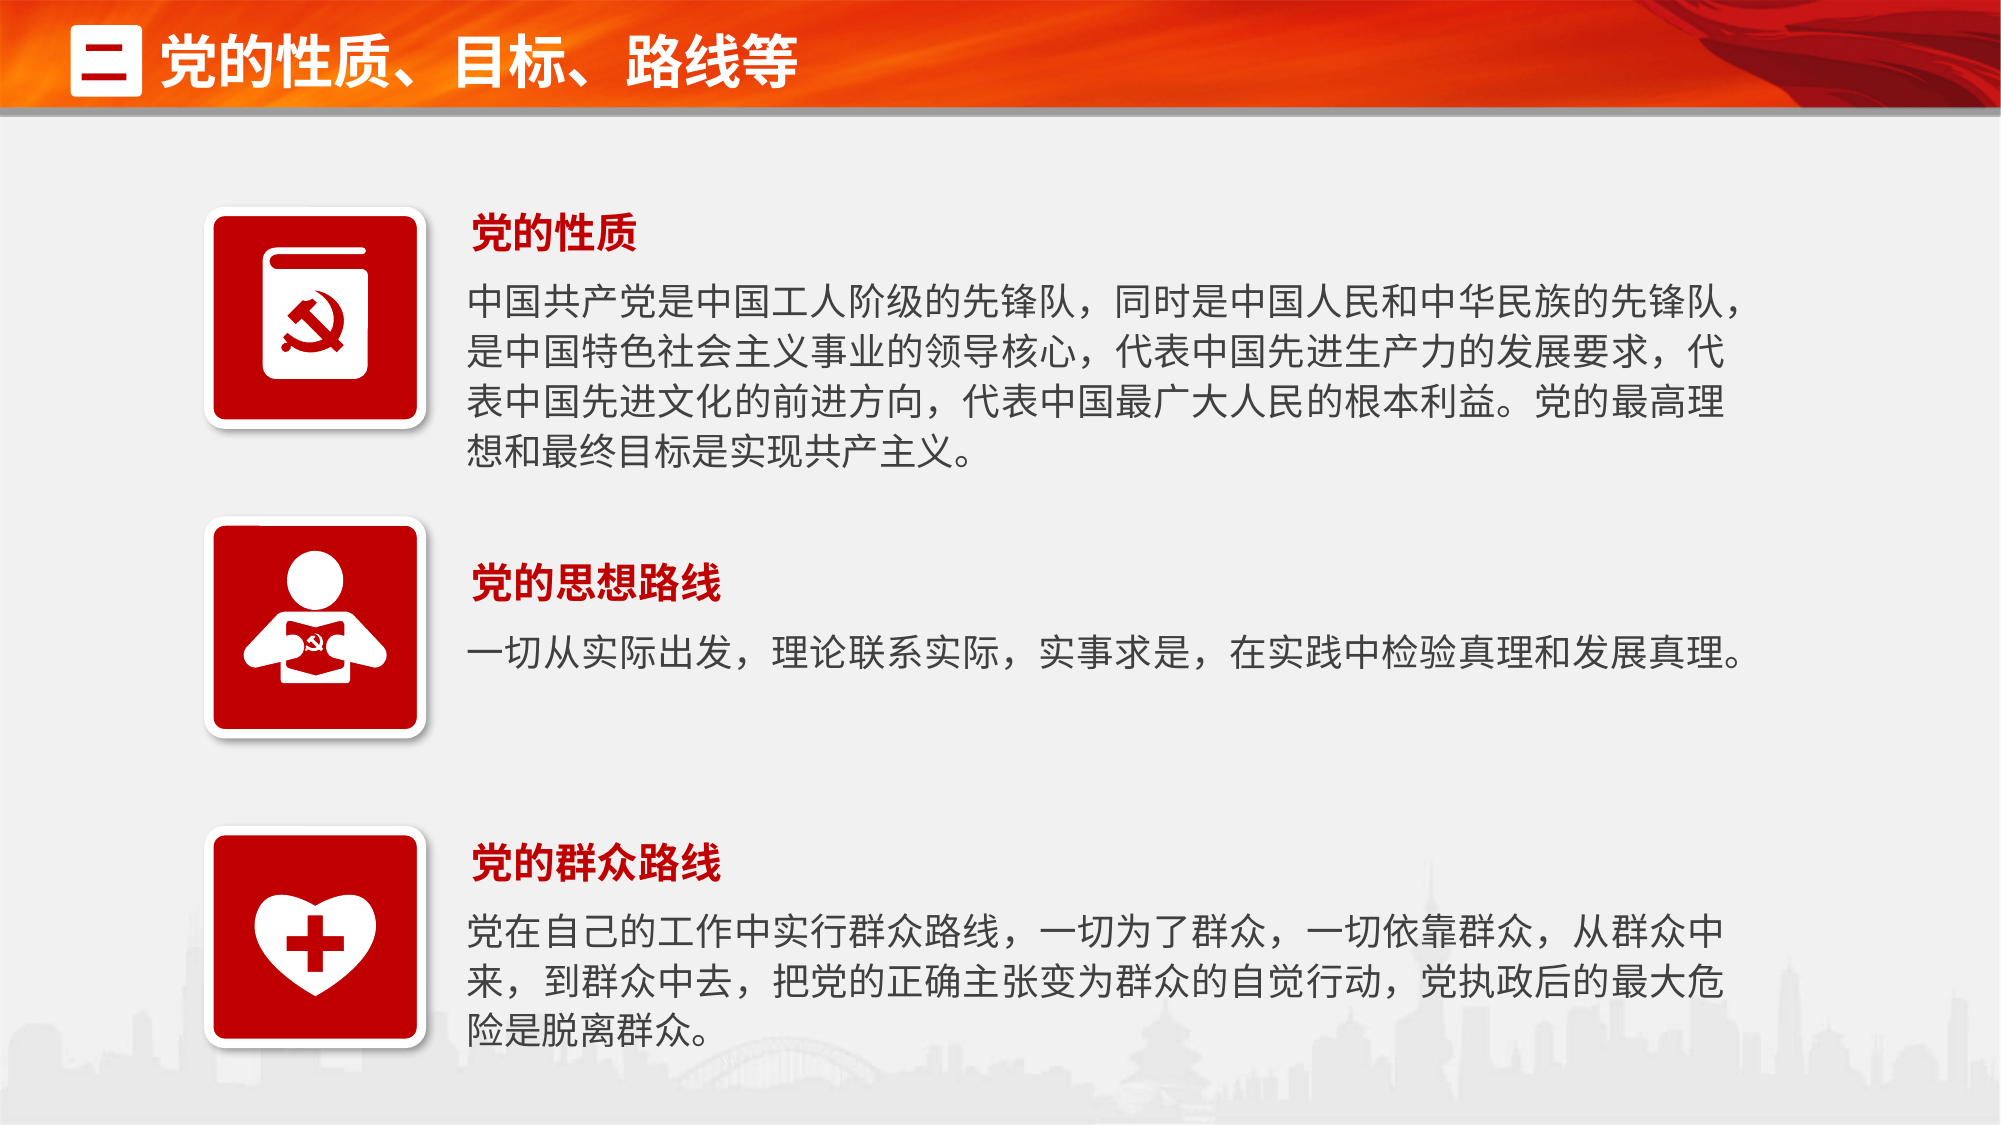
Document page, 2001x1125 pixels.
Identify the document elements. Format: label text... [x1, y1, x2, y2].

text_box [287, 550, 344, 610]
text_box 一切从实际出发，理论联系实际，实事求是，在实践中检验真理和发展真理。 [452, 616, 1741, 682]
text_box 党的性质、目标、路线等 [144, 18, 954, 103]
text_box [262, 247, 368, 379]
text_box [208, 830, 422, 1044]
text_box [208, 521, 422, 734]
picture [0, 0, 2001, 1125]
text_box 党的性质 [456, 199, 654, 265]
text_box [208, 211, 422, 425]
text_box 党的群众路线 [456, 829, 738, 895]
text_box 党在自己的工作中实行群众路线，一切为了群众，一切依靠群众，从群众中来，到群众中去，把党的正确主张变为群众的自觉行动，党执政后的最大危险是脱离群众。 [452, 895, 1741, 1060]
text_box 二 [64, 22, 145, 98]
text_box 中国共产党是中国工人阶级的先锋队，同时是中国人民和中华民族的先锋队，是中国特色社会主义事业的领导核心，代表中国先进生产力的发展要求，代表中国先进文化的前进方向，代表中国最广大人民的根本利益。党的最高理想和最终目标是实现共产主义。 [452, 265, 1741, 481]
text_box [243, 611, 387, 684]
text_box [254, 894, 376, 997]
text_box 党的思想路线 [456, 549, 738, 615]
